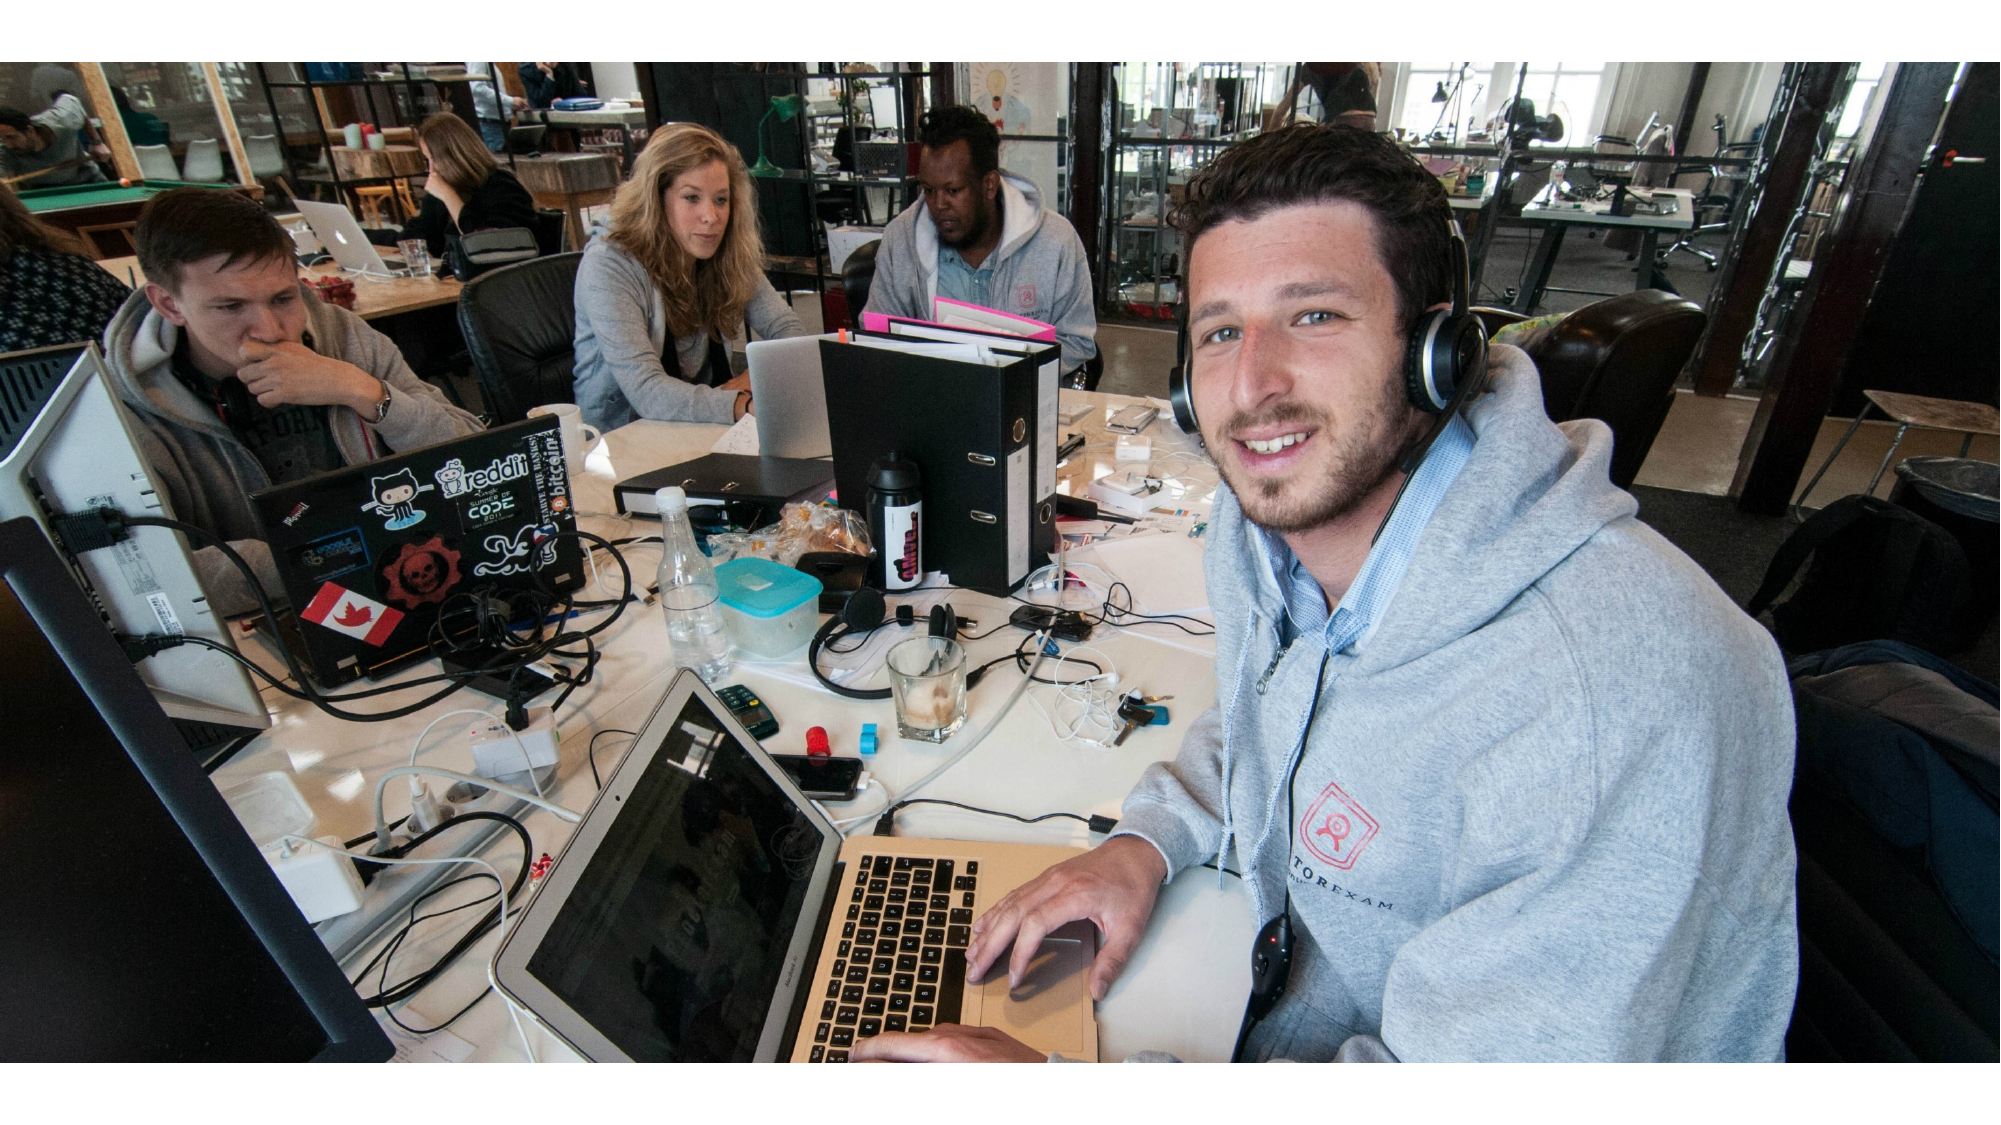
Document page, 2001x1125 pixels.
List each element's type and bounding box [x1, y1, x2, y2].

picture [0, 62, 2000, 1063]
